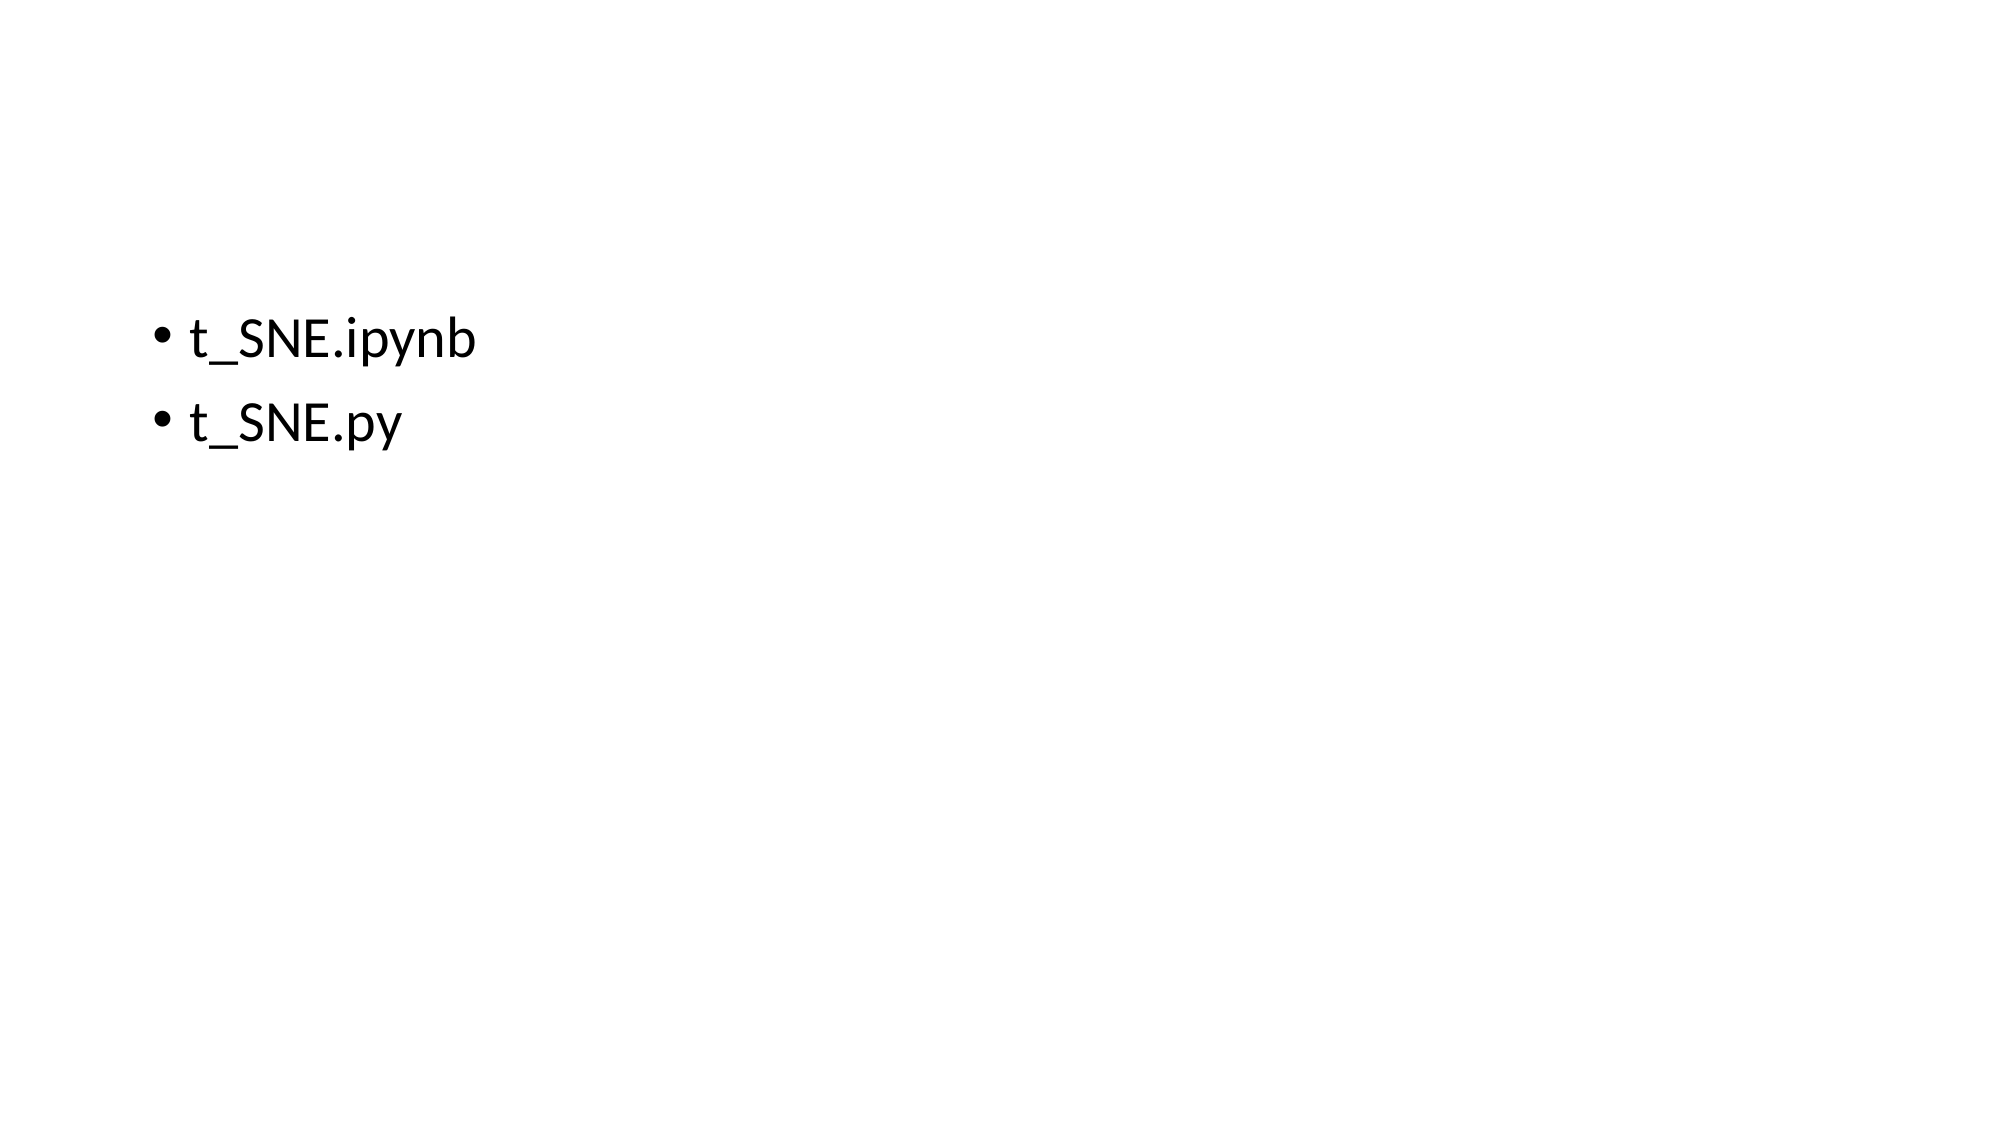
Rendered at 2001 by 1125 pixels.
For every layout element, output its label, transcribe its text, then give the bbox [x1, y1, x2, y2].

list t_SNE.ipynb t_SNE.py [137, 299, 1863, 1014]
